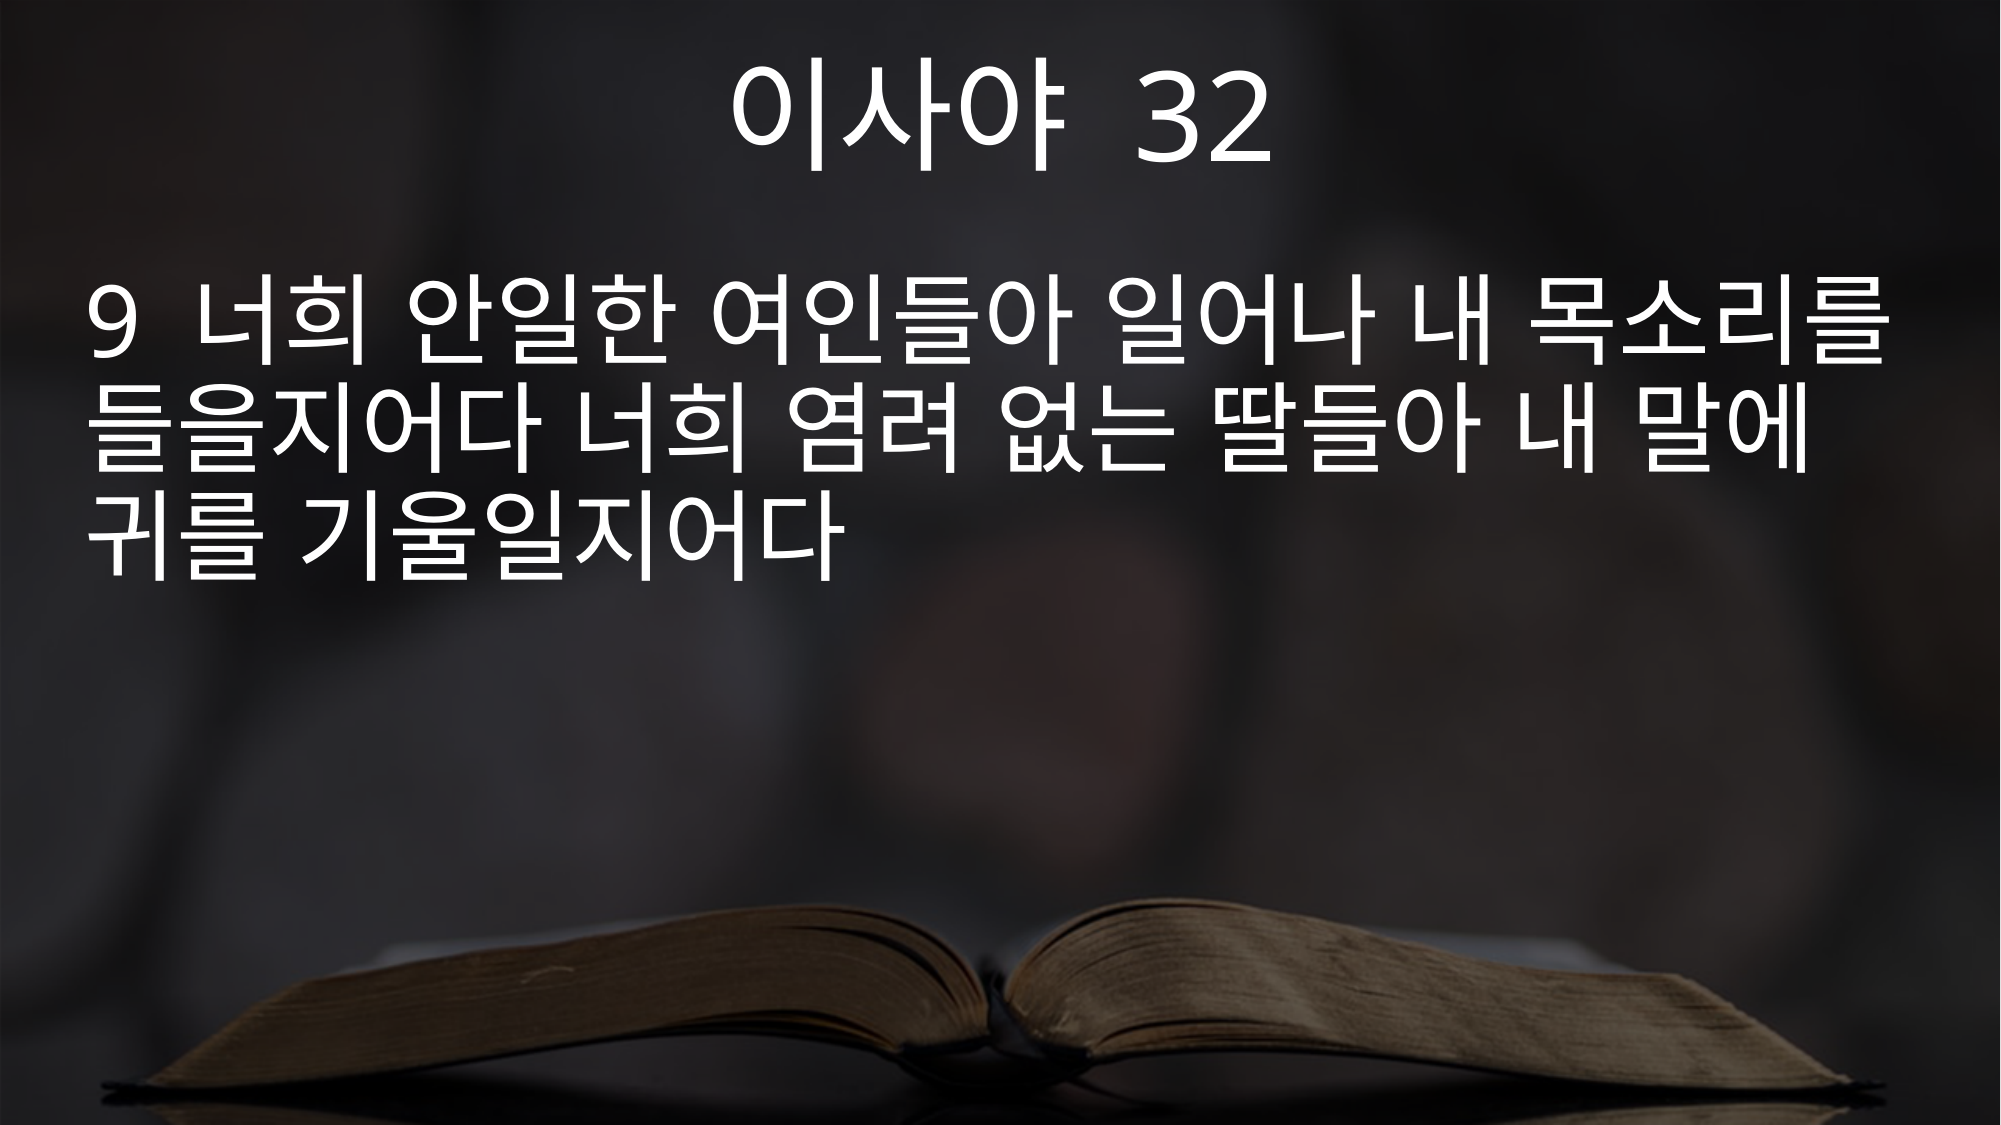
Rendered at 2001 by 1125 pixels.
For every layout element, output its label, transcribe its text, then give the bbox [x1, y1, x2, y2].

footer 이사야 32 [0, 32, 2000, 192]
picture [0, 0, 2001, 1125]
list 9 너희 안일한 여인들아 일어나 내 목소리를 들을지어다 너희 염려 없는 딸들아 내 말에 귀를 기울일지어다 [69, 263, 1953, 423]
